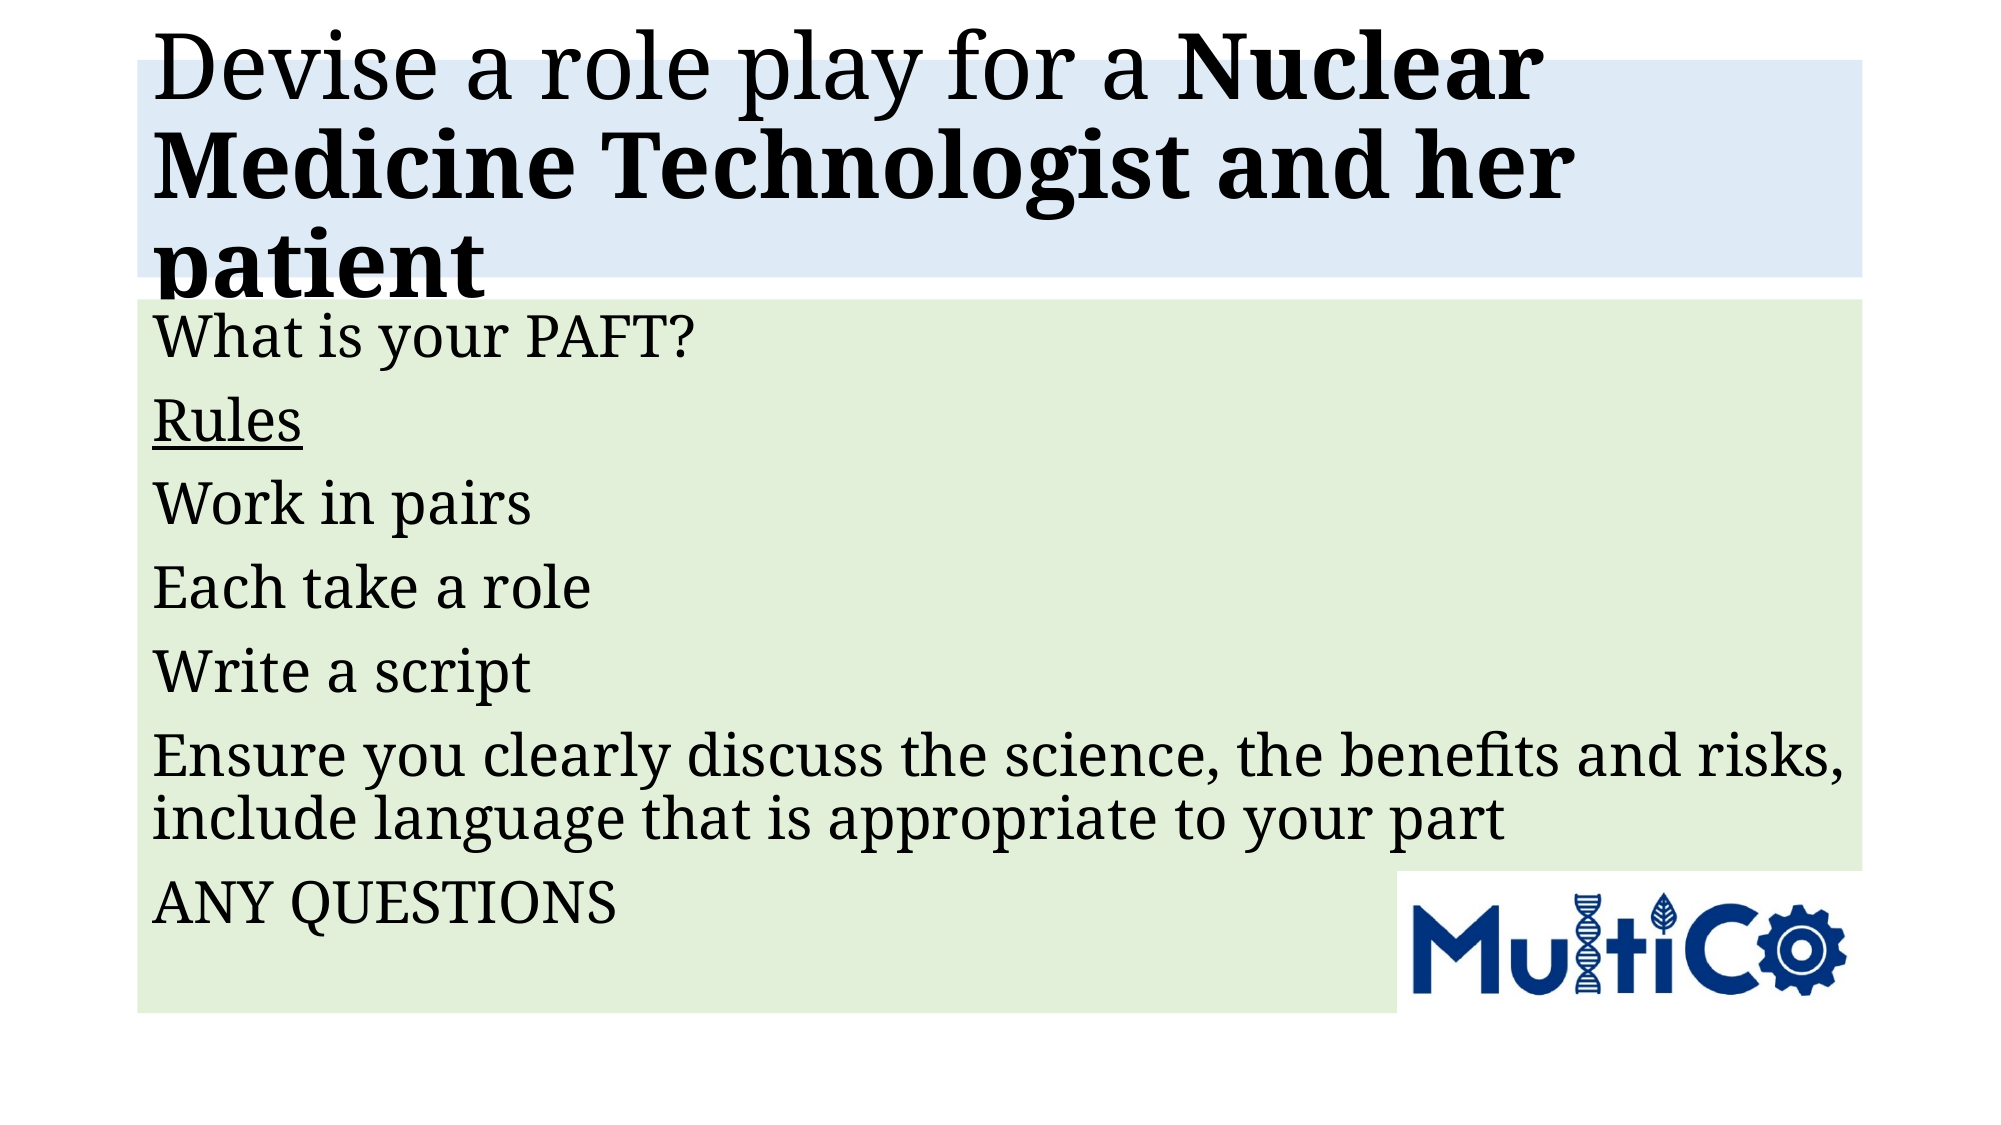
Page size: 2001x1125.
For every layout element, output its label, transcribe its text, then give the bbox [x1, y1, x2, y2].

list What is your PAFT? Rules Work in pairs Each take a role Write a script Ensure you clearly discuss the science, the benefits and risks, include language that is appropriate to your part ANY QUESTIONS [137, 299, 1863, 1014]
title Devise a role play for a Nuclear Medicine Technologist and her patient [137, 59, 1863, 278]
picture [1396, 871, 1863, 1017]
